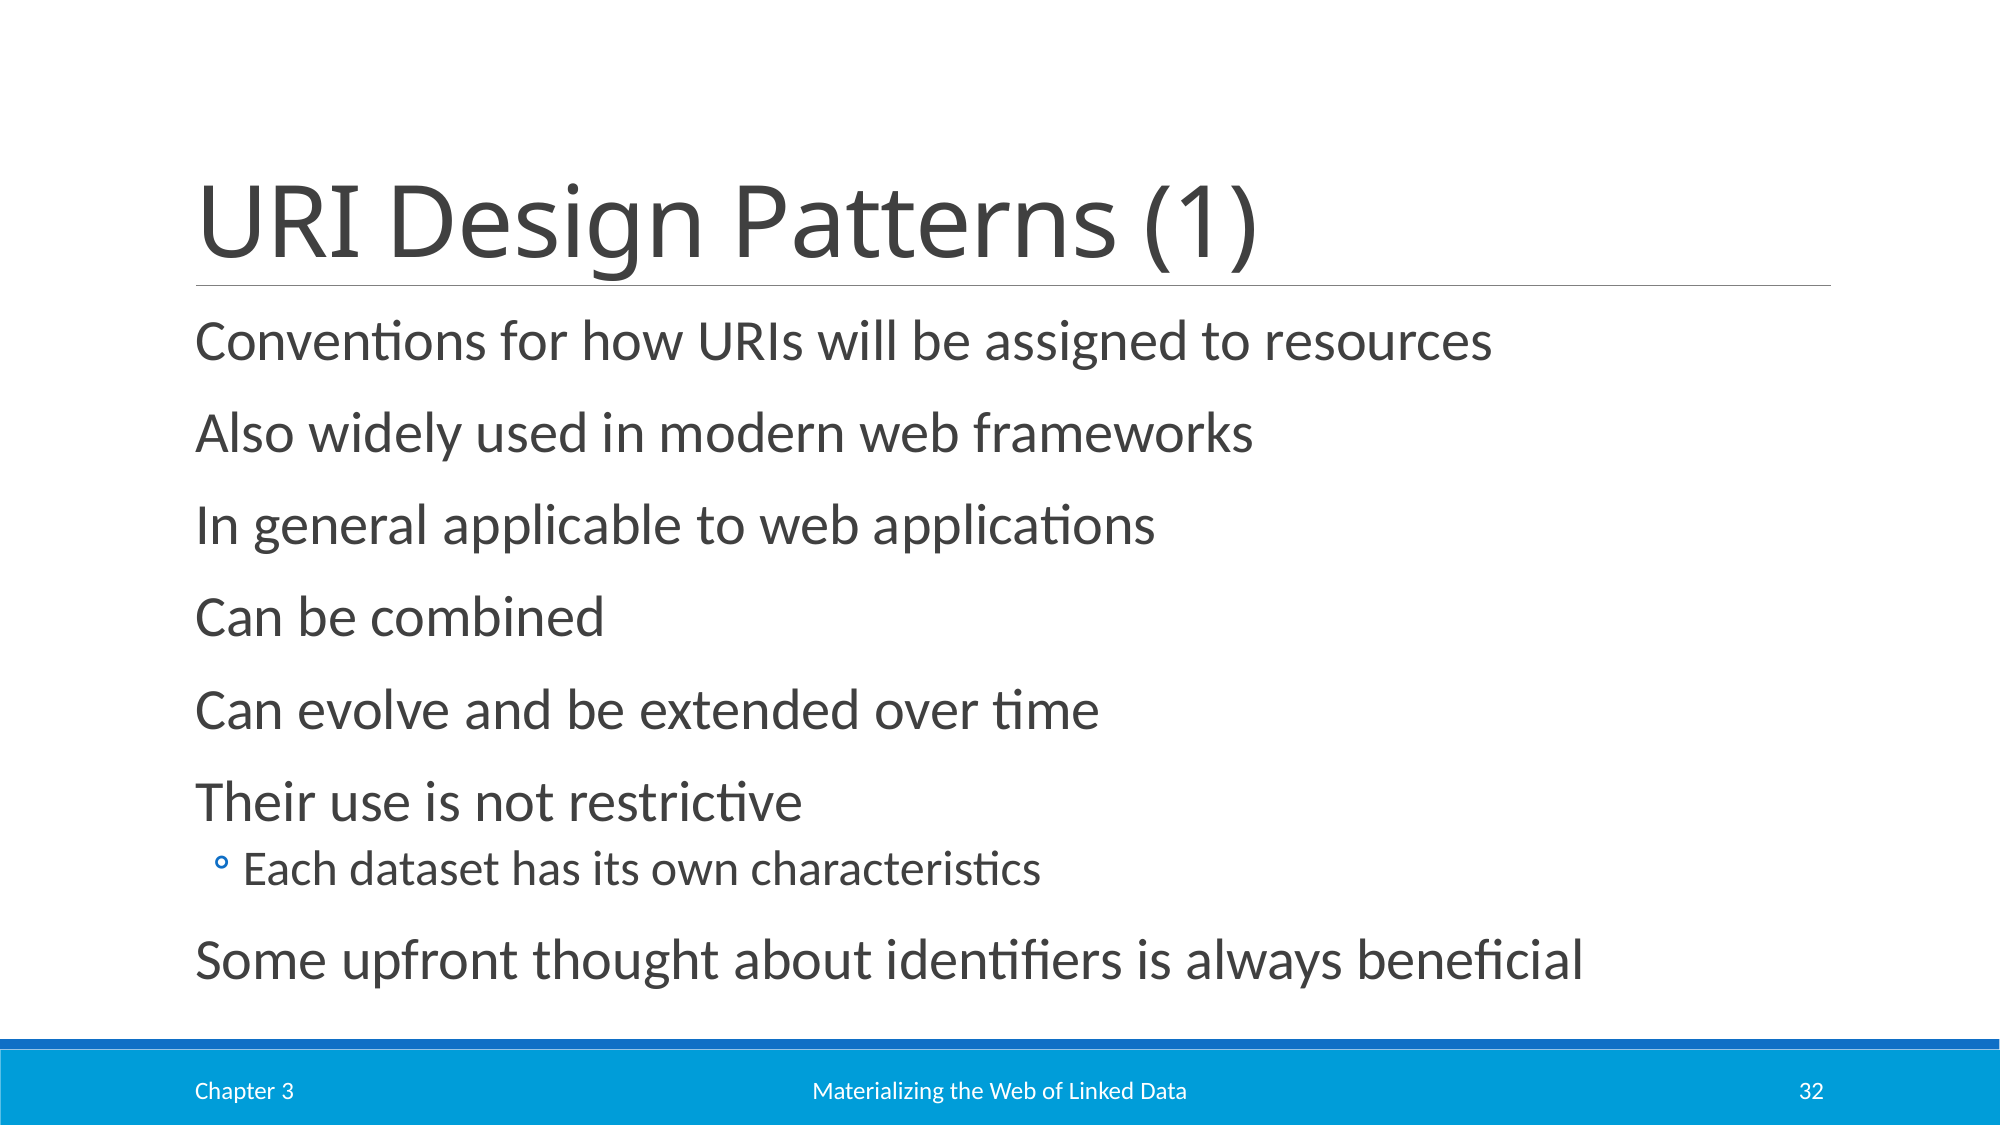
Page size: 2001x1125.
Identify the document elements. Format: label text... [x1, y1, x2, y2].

slide_number 32 [1624, 1059, 1840, 1120]
slide_number Chapter 3 [180, 1059, 586, 1120]
list Conventions for how URIs will be assigned to resources Also widely used in modern web frameworks In general applicable to web applications Can be combined Can evolve and be extended over time Their use is not restrictive Each dataset has its own characteristics Some upfront thought about identifiers is always beneficial [180, 302, 1830, 963]
footer Materializing the Web of Linked Data [604, 1059, 1396, 1120]
title URI Design Patterns (1) [180, 47, 1830, 285]
